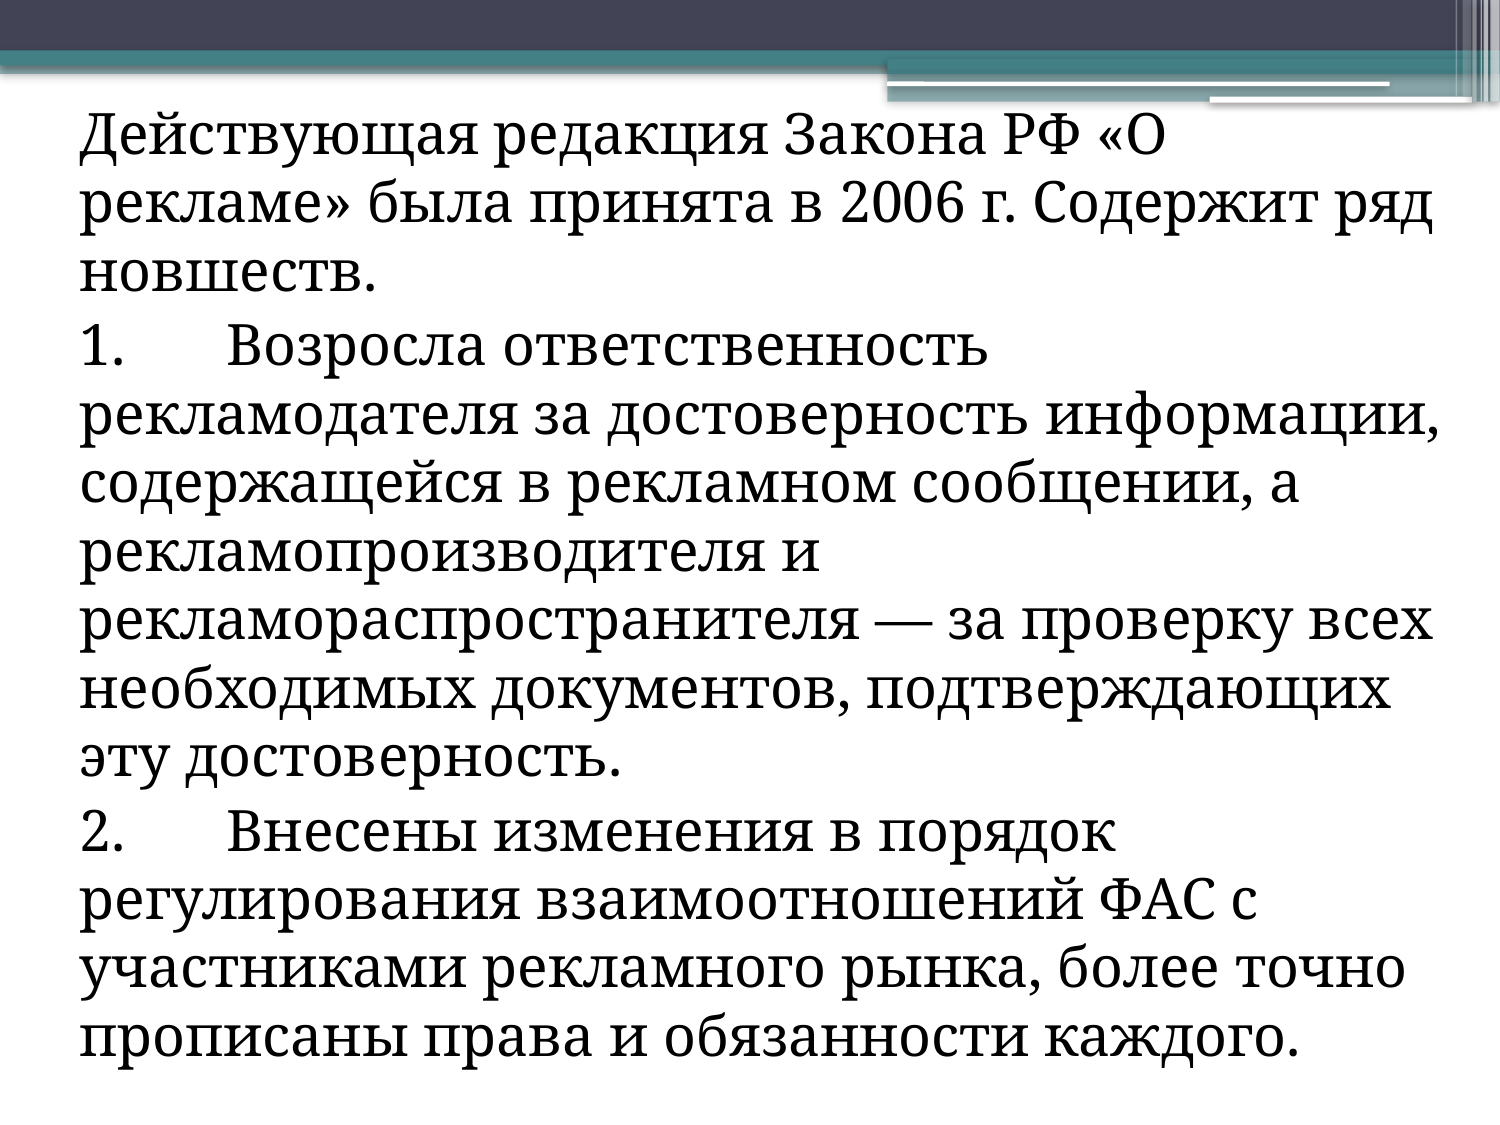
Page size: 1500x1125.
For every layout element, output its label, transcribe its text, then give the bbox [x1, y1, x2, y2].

list Действующая редакция Закона РФ «О рекламе» была принята в 2006 г. Содержит ряд новшеств. 1. Возросла ответственность рекламодателя за достоверность информации, содержащейся в рекламном сообщении, а рекламопроизводителя и рекламораспространителя — за проверку всех необходимых документов, подтверждающих эту достоверность. 2. Внесены изменения в порядок регулирования взаимоотношений ФАС с участниками рекламного рынка, более точно прописаны права и обязанности каждого. [64, 90, 1459, 1083]
